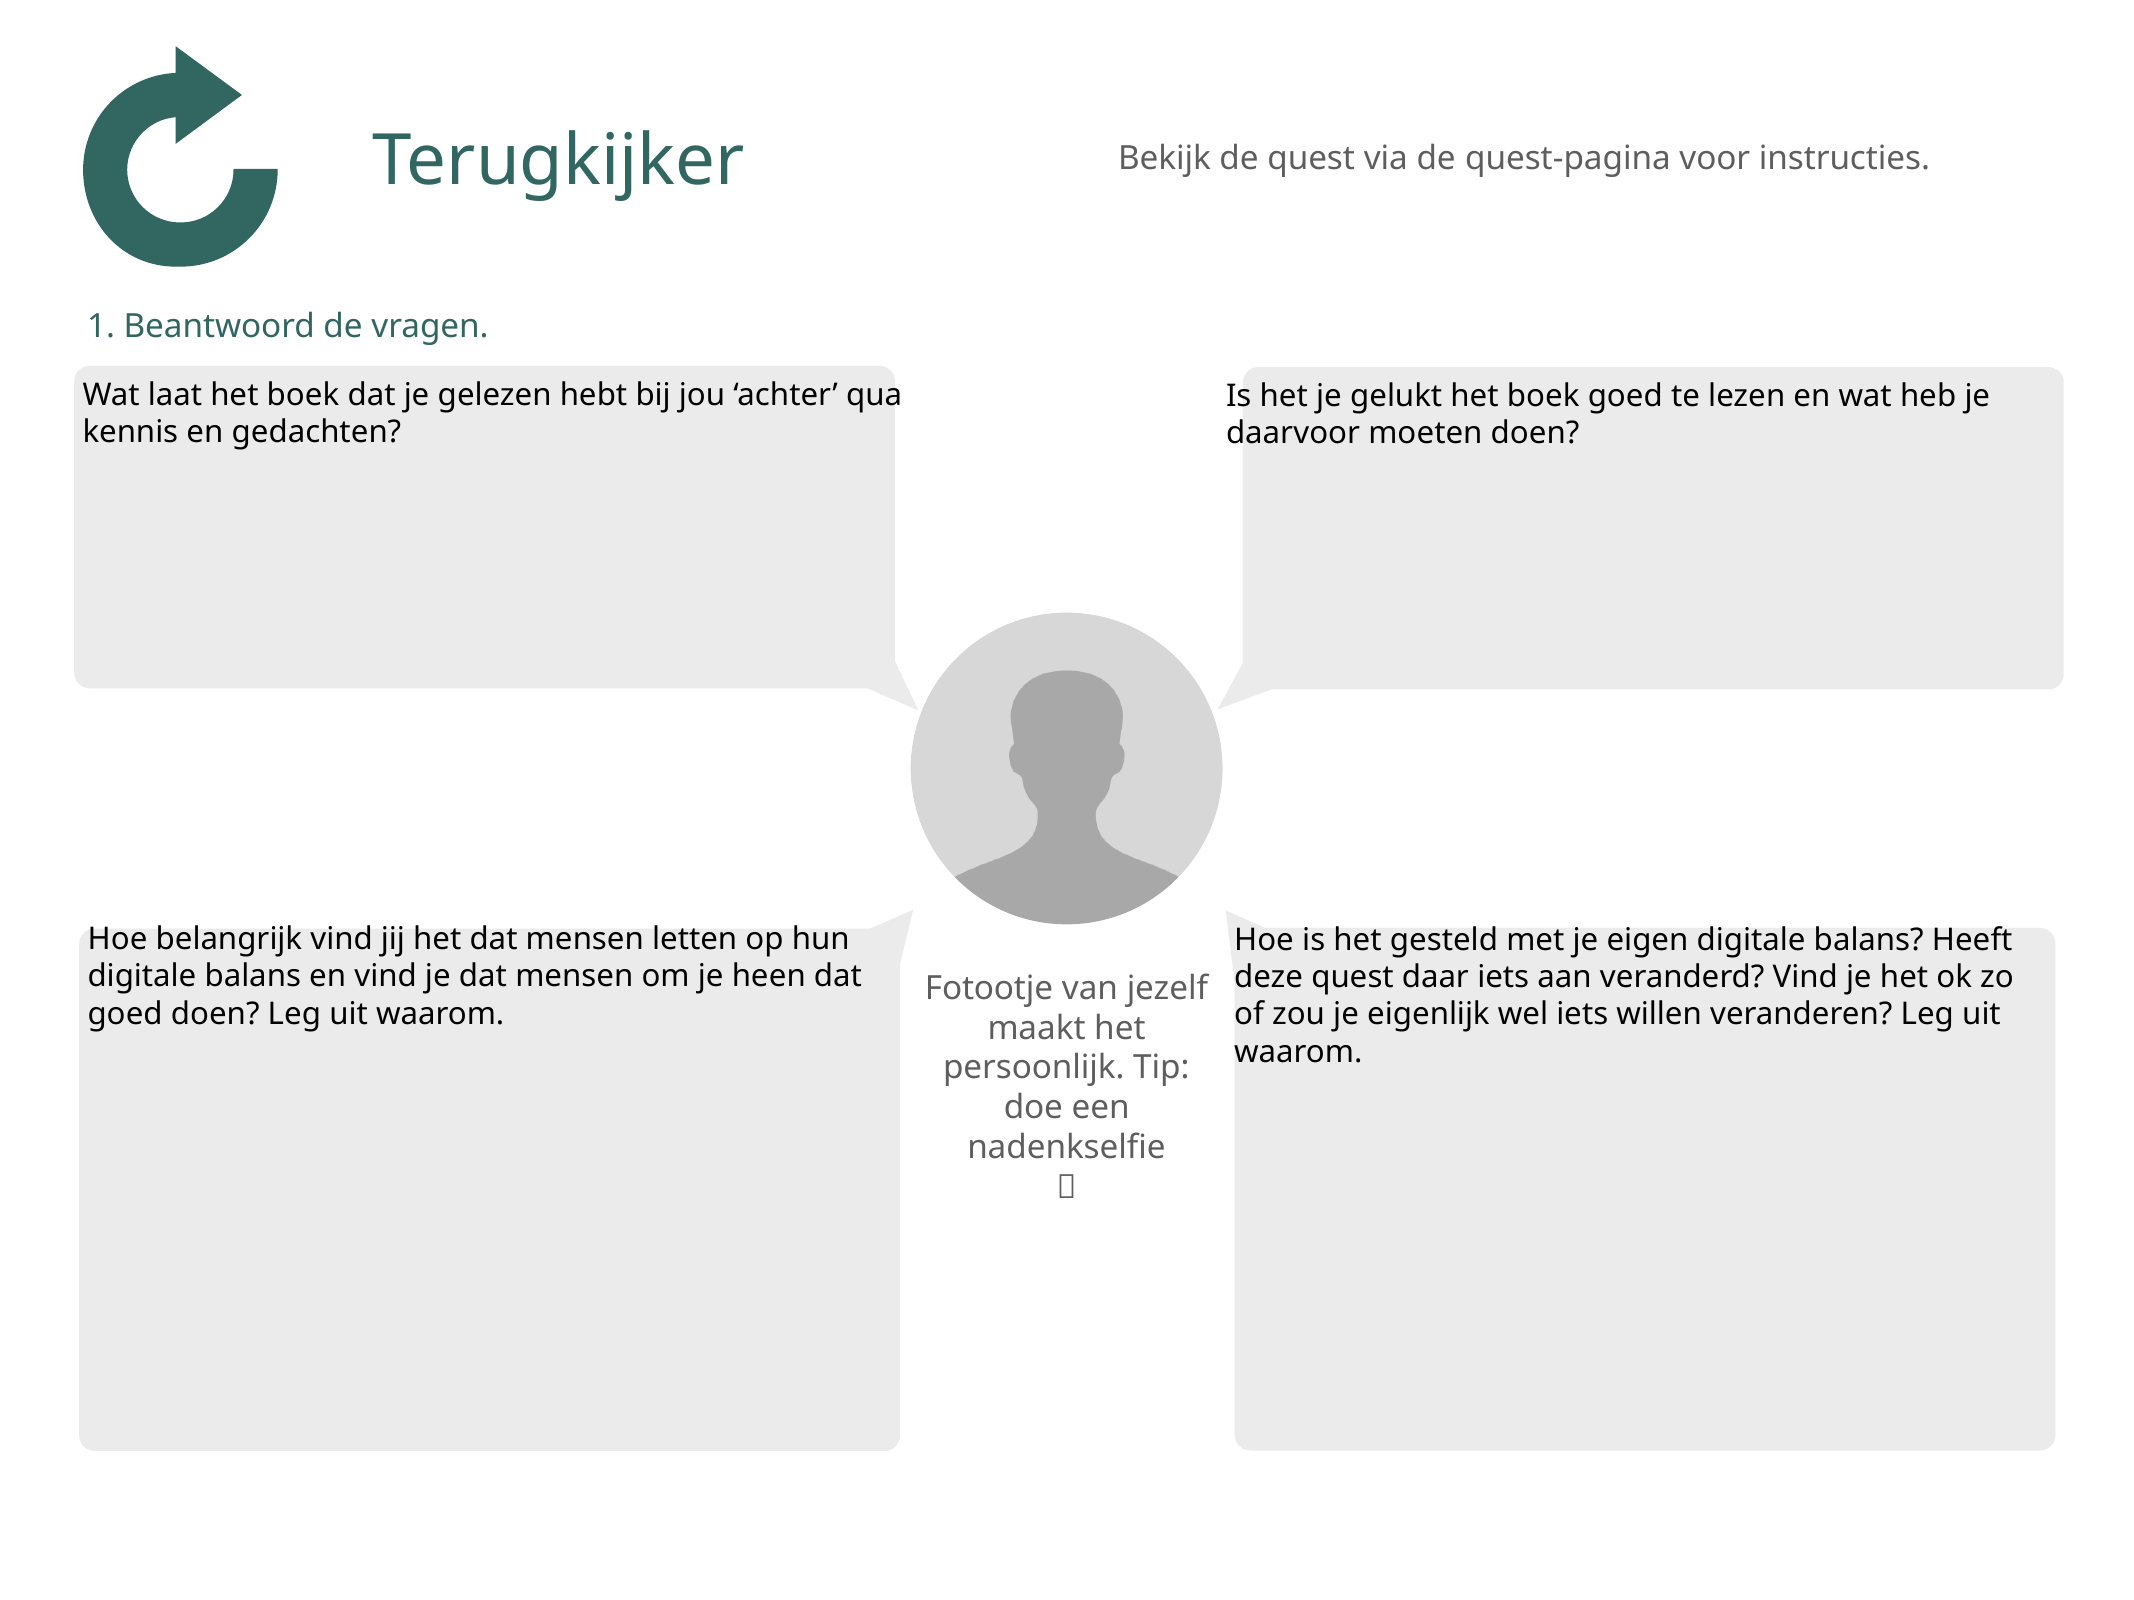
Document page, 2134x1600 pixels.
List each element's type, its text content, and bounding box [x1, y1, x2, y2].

text_box Hoe is het gesteld met je eigen digitale balans? Heeft deze quest daar iets aan veranderd? Vind je het ok zo of zou je eigenlijk wel iets willen veranderen? Leg uit waarom. [1225, 910, 2056, 1451]
text_box Fotootje van jezelf maakt het persoonlijk. Tip: doe een nadenkselfie 🤔 [902, 957, 1231, 1214]
text_box Is het je gelukt het boek goed te lezen en wat heb je daarvoor moeten doen? [1223, 367, 2064, 708]
text_box Terugkijker [364, 105, 753, 208]
picture [910, 612, 1223, 925]
text_box 1. Beantwoord de vragen. [78, 295, 2055, 353]
text_box Hoe belangrijk vind jij het dat mensen letten op hun digitale balans en vind je dat mensen om je heen dat goed doen? Leg uit waarom. [79, 911, 910, 1451]
text_box Bekijk de quest via de quest-pagina voor instructies. [1109, 128, 1940, 185]
text_box Wat laat het boek dat je gelezen hebt bij jou ‘achter’ qua kennis en gedachten? [74, 365, 910, 707]
text_box [83, 46, 278, 267]
